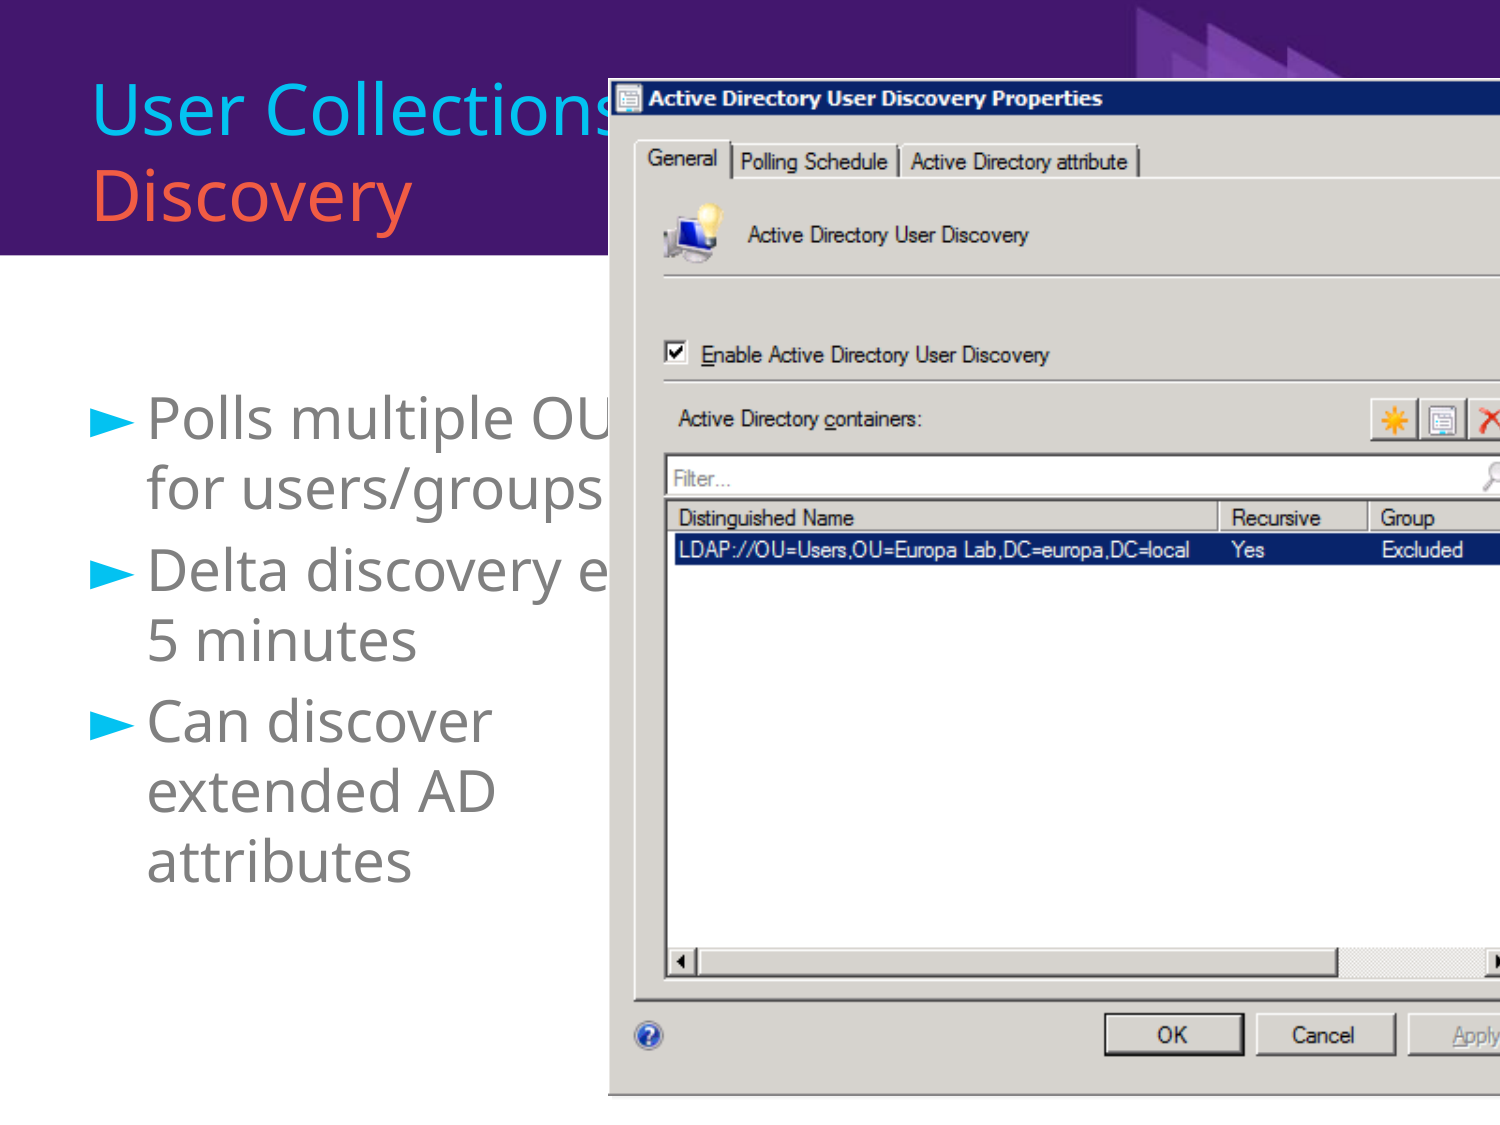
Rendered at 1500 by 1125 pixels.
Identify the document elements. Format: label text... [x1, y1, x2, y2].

picture [0, 0, 1500, 1096]
title User Collections Discovery [75, 56, 1425, 244]
list Polls multiple OUs for users/groups Delta discovery every 5 minutes Can discover extended AD attributes [75, 373, 602, 1005]
